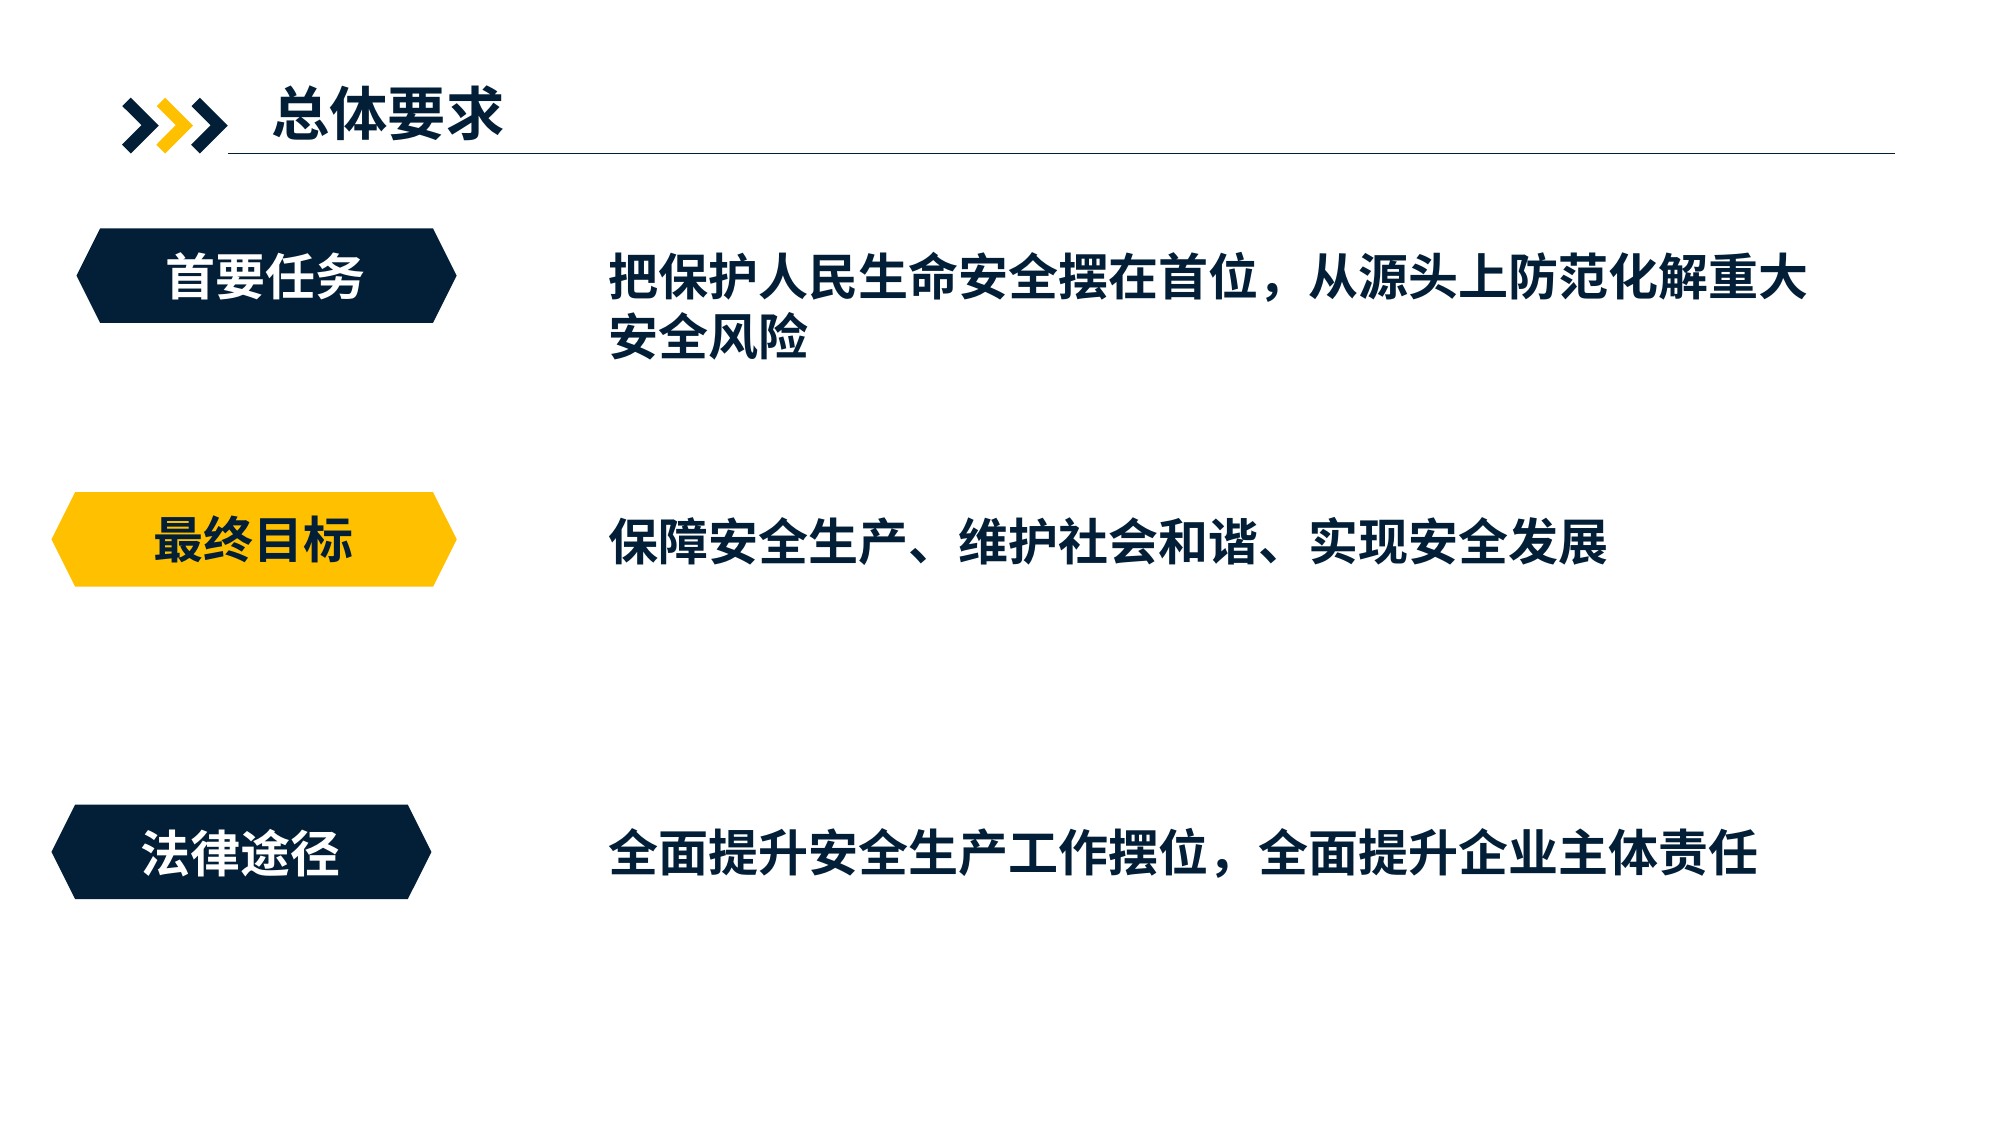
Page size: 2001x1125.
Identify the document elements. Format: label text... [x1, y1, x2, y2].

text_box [76, 228, 457, 323]
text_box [51, 804, 432, 900]
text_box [51, 492, 457, 587]
text_box 全面提升安全生产工作摆位，全面提升企业主体责任 [593, 814, 1871, 890]
text_box 保障安全生产、维护社会和谐、实现安全发展 [593, 503, 1871, 579]
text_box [121, 97, 1895, 154]
text_box 总体要求 [260, 71, 788, 97]
text_box 把保护人民生命安全摆在首位，从源头上防范化解重大安全风险 [593, 238, 1871, 373]
